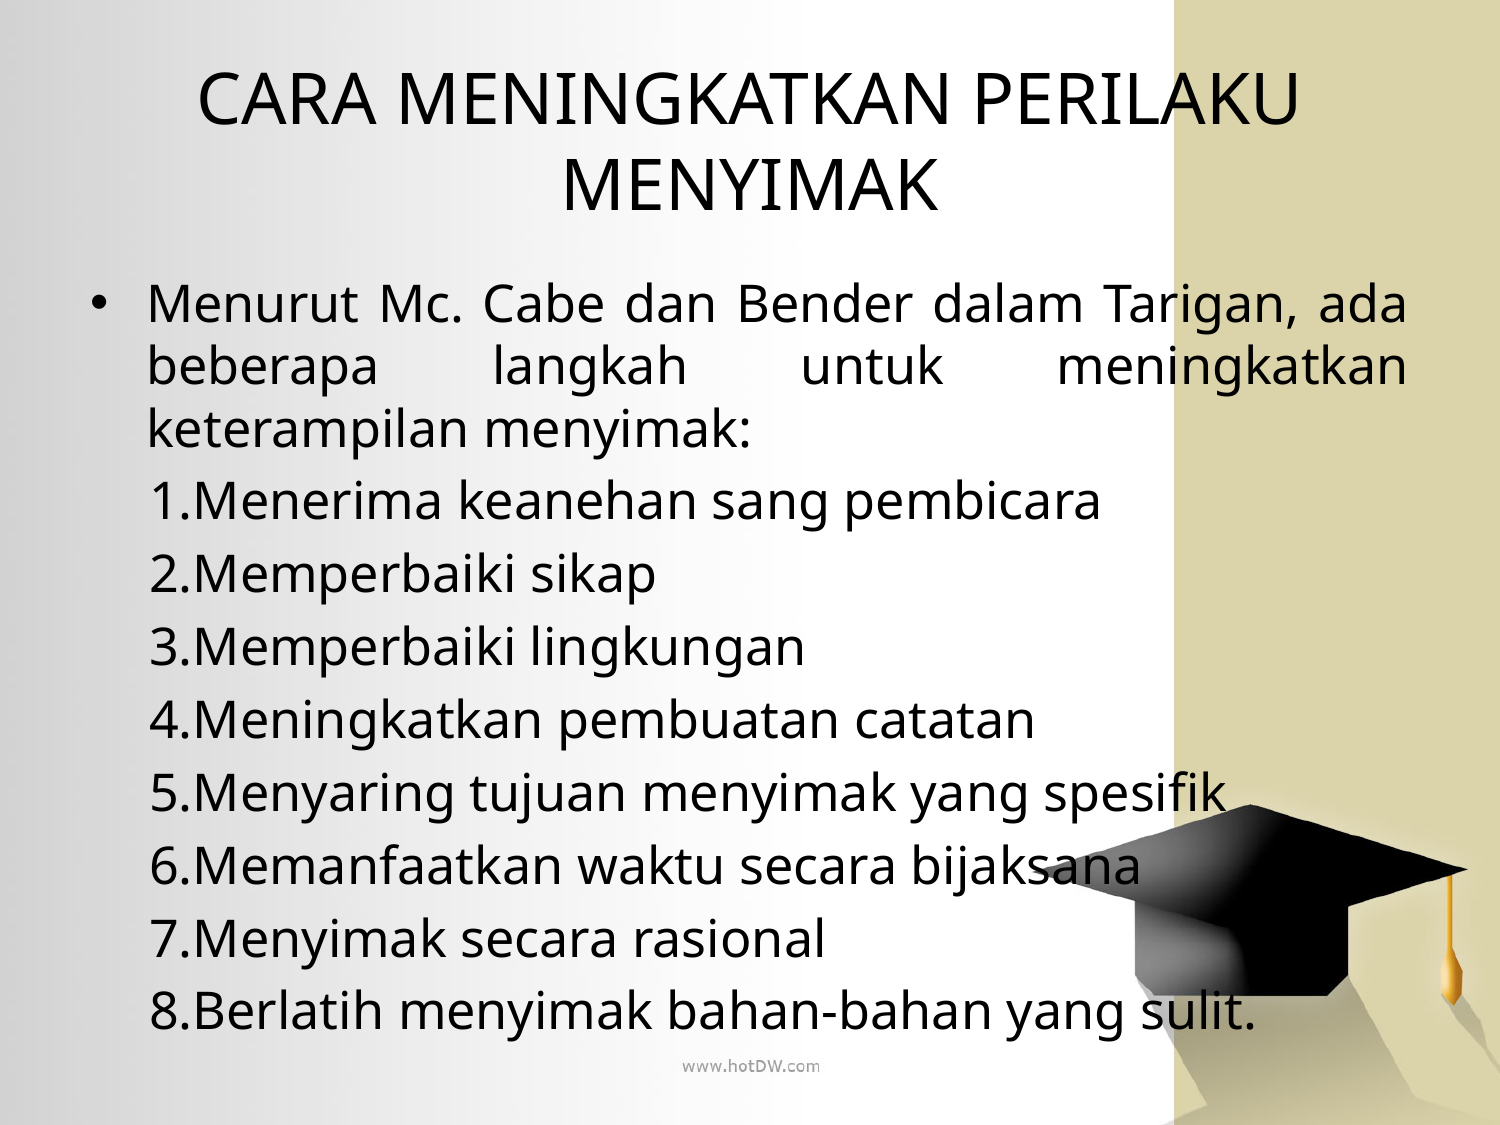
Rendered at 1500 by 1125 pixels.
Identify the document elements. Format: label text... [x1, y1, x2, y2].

picture [0, 0, 1500, 1125]
title CARA MENINGKATKAN PERILAKU MENYIMAK [75, 45, 1425, 233]
list Menurut Mc. Cabe dan Bender dalam Tarigan, ada beberapa langkah untuk meningkatkan keterampilan menyimak: Menerima keanehan sang pembicara Memperbaiki sikap Memperbaiki lingkungan Meningkatkan pembuatan catatan Menyaring tujuan menyimak yang spesifik Memanfaatkan waktu secara bijaksana Menyimak secara rasional Berlatih menyimak bahan-bahan yang sulit. [75, 262, 1425, 1063]
